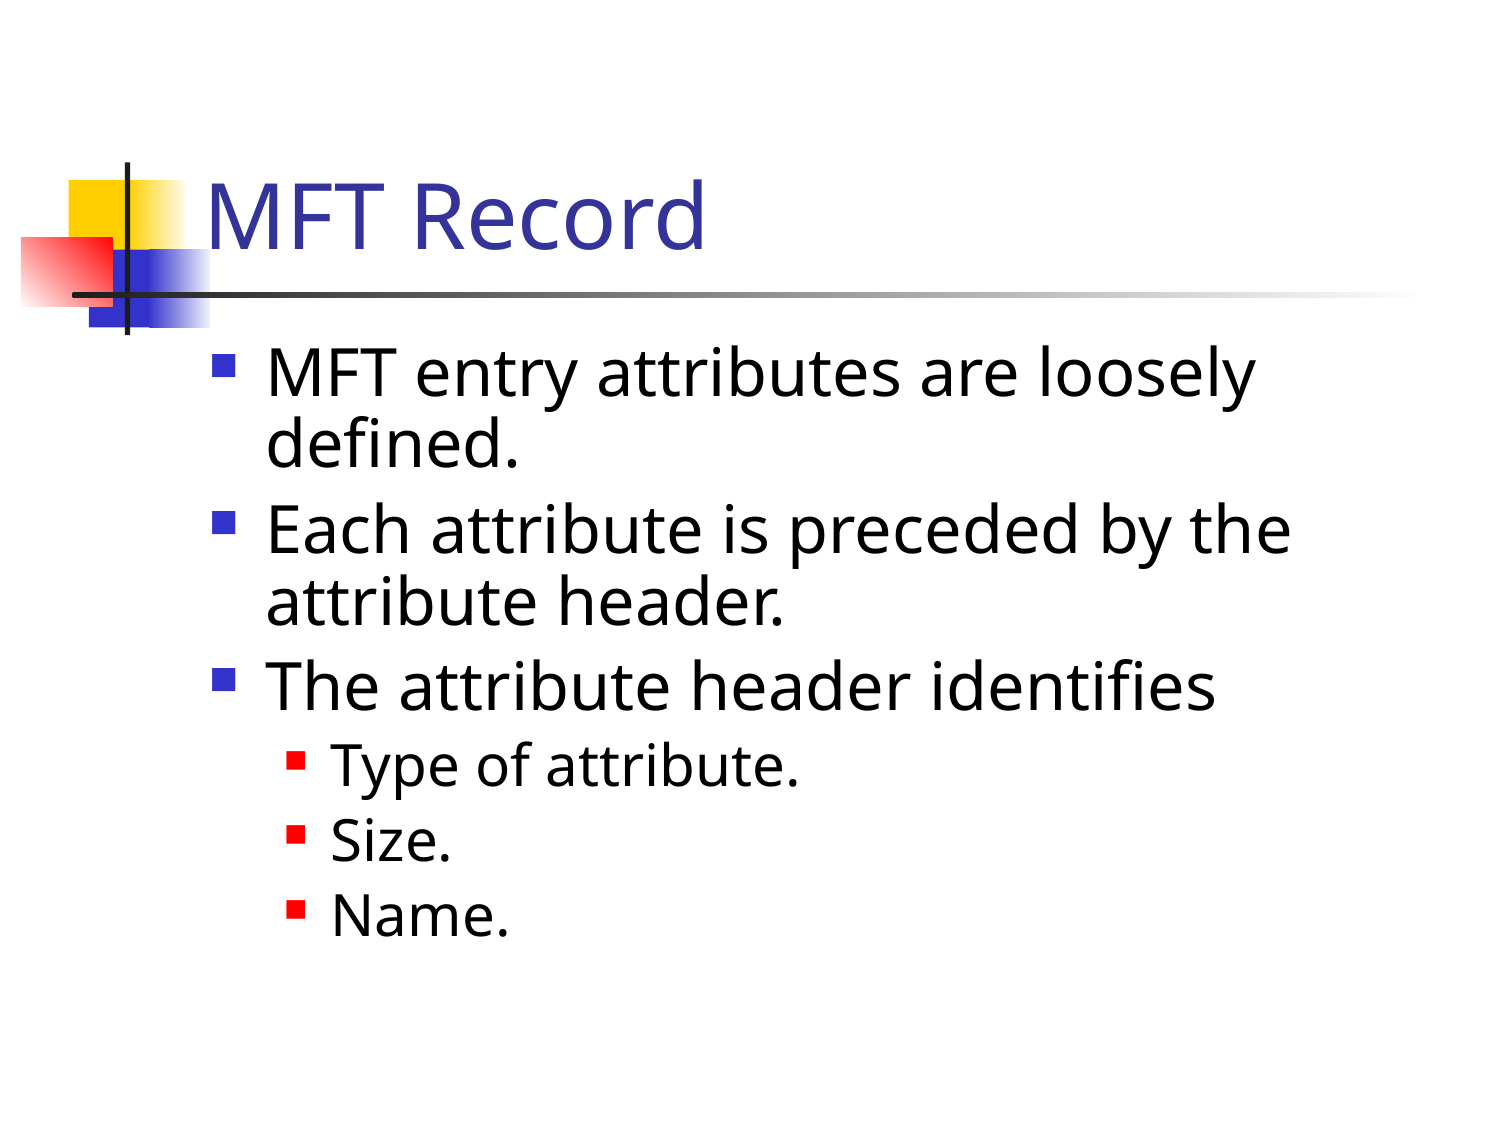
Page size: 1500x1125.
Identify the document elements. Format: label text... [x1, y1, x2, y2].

list MFT entry attributes are loosely defined. Each attribute is preceded by the attribute header. The attribute header identifies Type of attribute. Size. Name. [193, 330, 1470, 1007]
title MFT Record [188, 34, 1468, 276]
